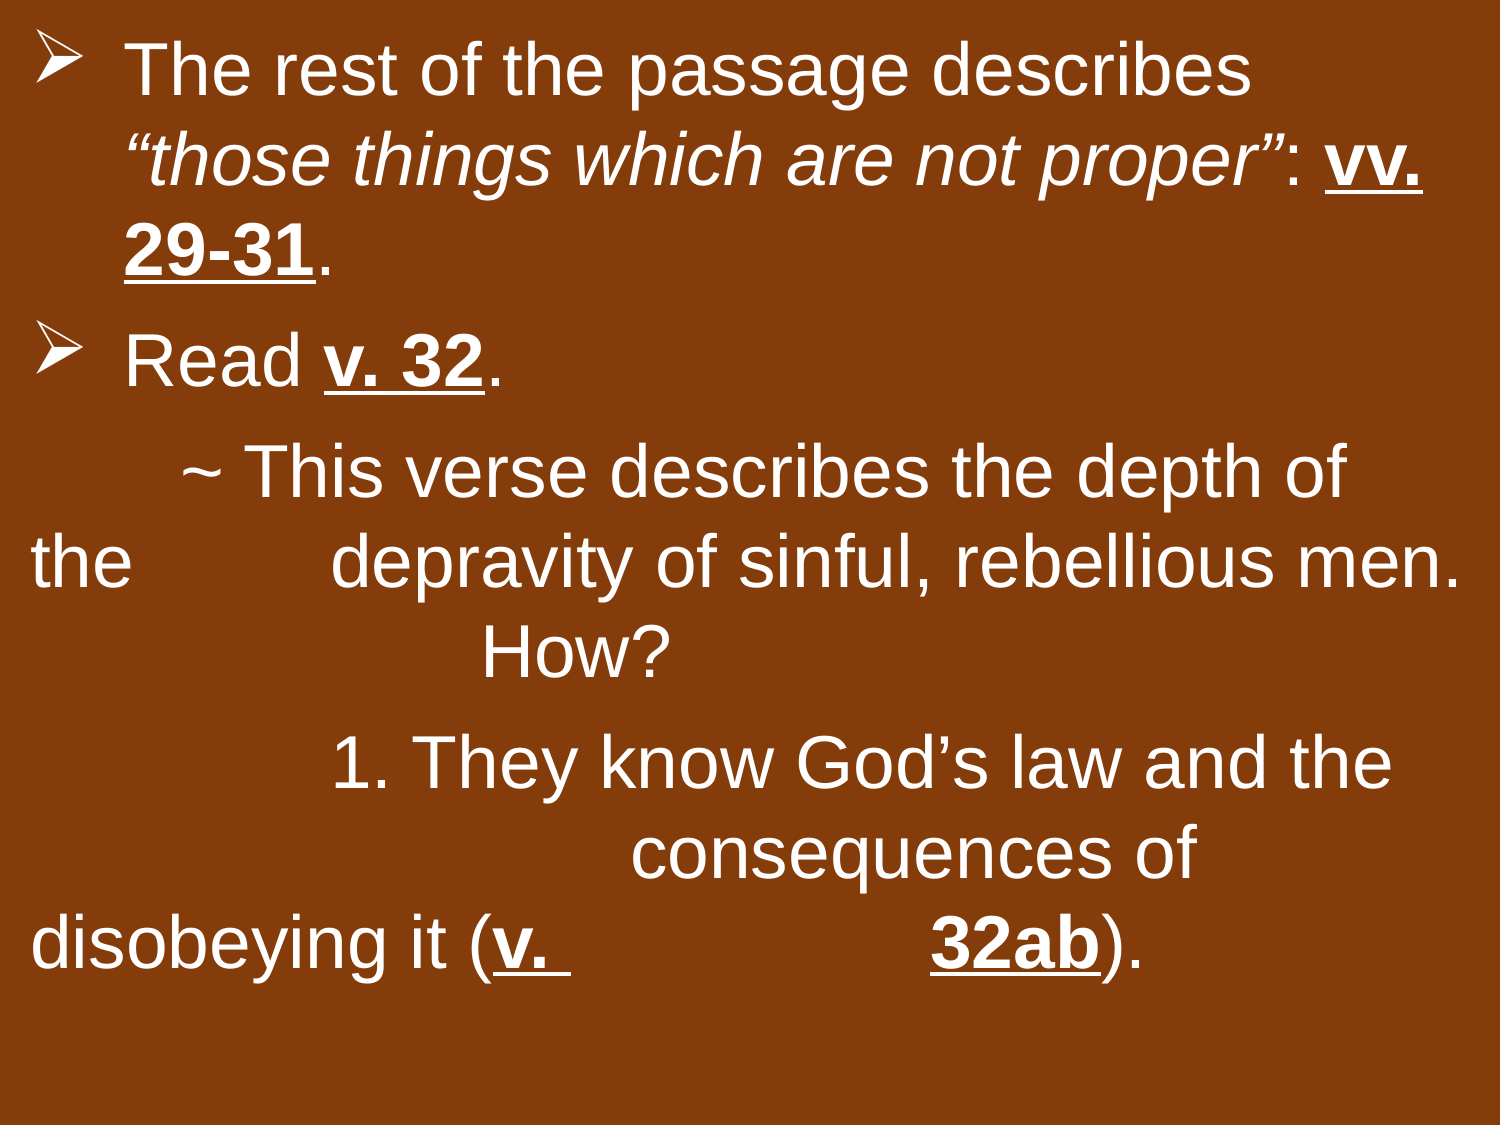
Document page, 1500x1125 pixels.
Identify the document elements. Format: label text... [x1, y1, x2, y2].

subtitle The rest of the passage describes “those things which are not proper”: vv. 29-31. Read v. 32. ~ This verse describes the depth of the depravity of sinful, rebellious men. How? 1. They know God’s law and the consequences of disobeying it (v. 32ab). [15, 13, 1485, 1110]
